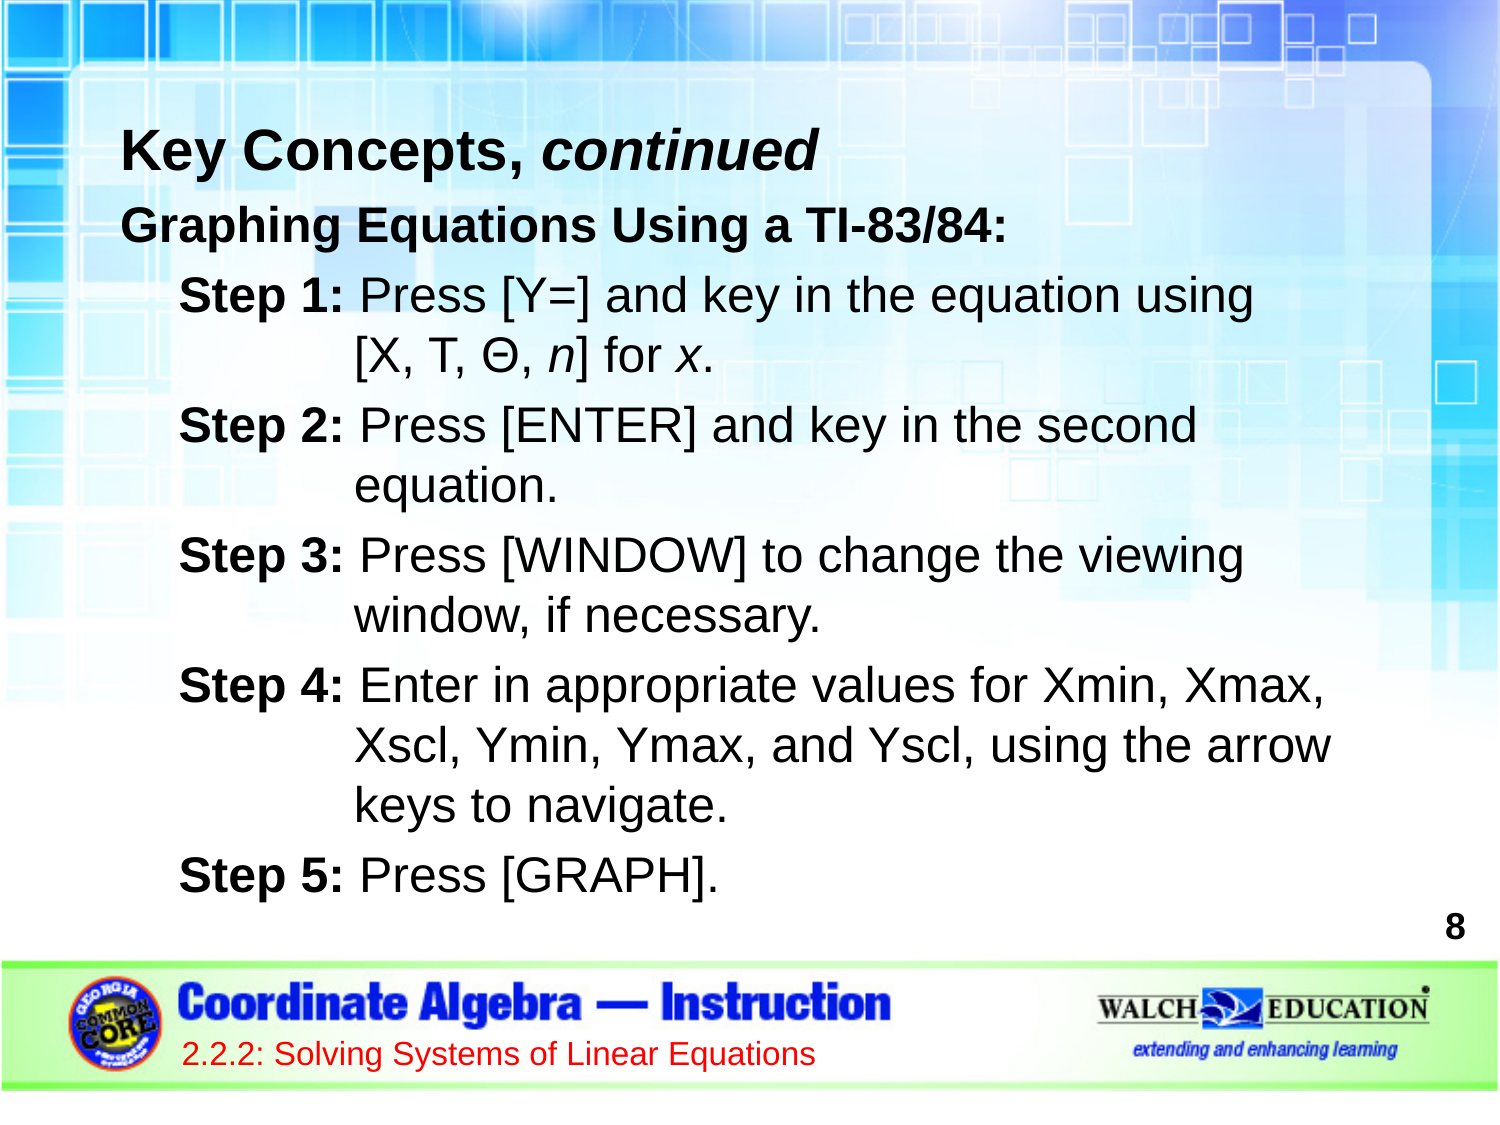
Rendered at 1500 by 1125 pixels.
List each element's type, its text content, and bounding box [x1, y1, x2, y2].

list 2.2.2: Solving Systems of Linear Equations [166, 1024, 1074, 1068]
text_box Key Concepts, continued Graphing Equations Using a TI-83/84: Step 1: Press [Y=] and key in the equation using [X, T, Θ, n] for x. Step 2: Press [ENTER] and key in the second equation. Step 3: Press [WINDOW] to change the viewing window, if necessary. Step 4: Enter in appropriate values for Xmin, Xmax, Xscl, Ymin, Ymax, and Yscl, using the arrow keys to navigate. Step 5: Press [GRAPH]. [105, 105, 1394, 925]
slide_number 8 [1361, 901, 1481, 949]
picture [1, 0, 1500, 1091]
